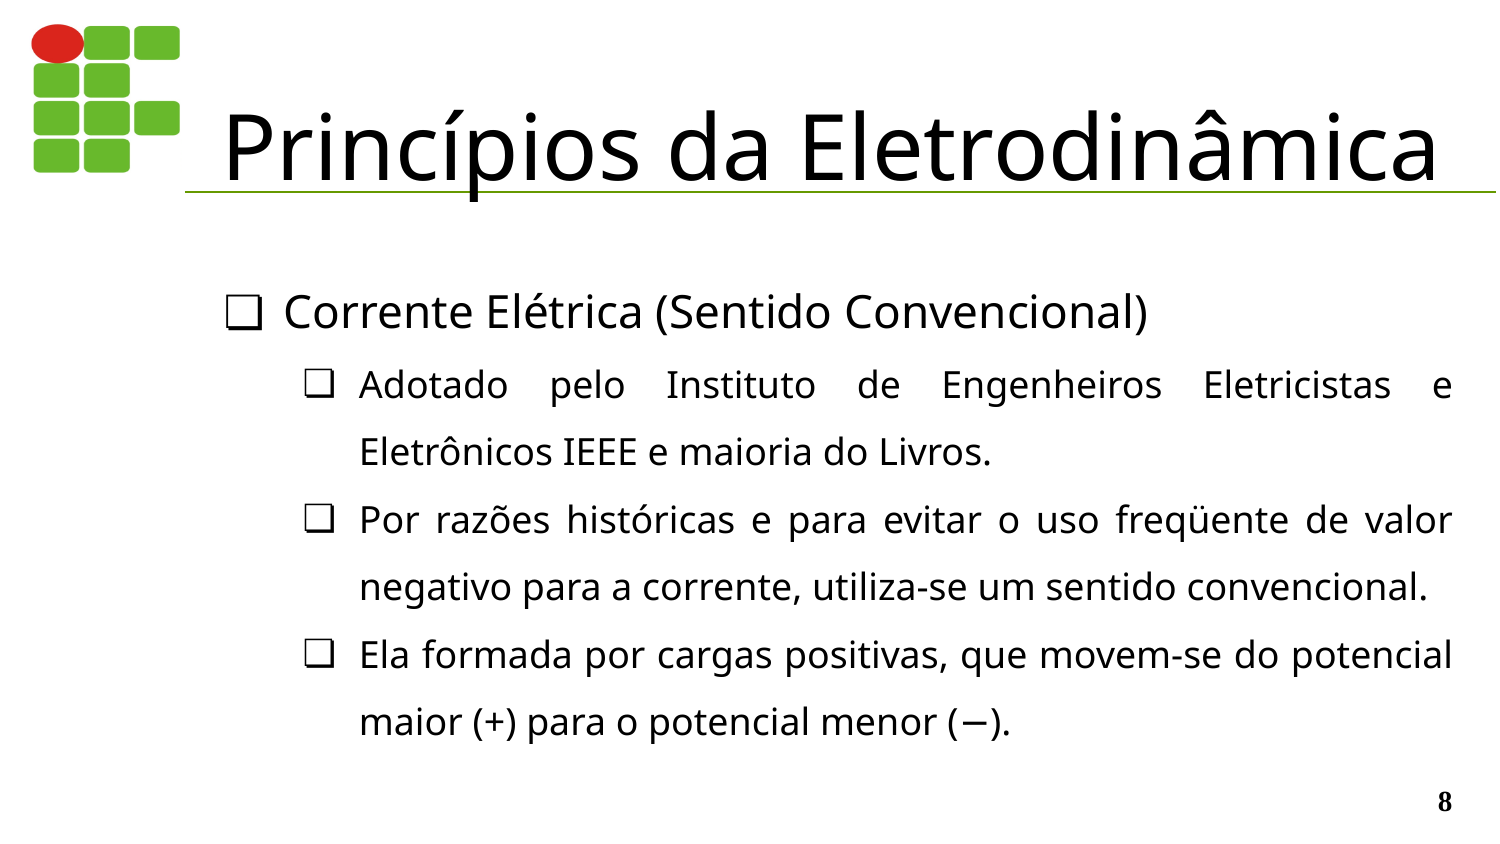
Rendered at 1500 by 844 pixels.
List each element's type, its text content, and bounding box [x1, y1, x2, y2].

text_box ‹#› [1155, 769, 1468, 825]
title Princípios da Eletrodinâmica [206, 26, 1468, 207]
picture [29, 23, 182, 174]
list Corrente Elétrica (Sentido Convencional) Adotado pelo Instituto de Engenheiros Eletricistas e Eletrônicos IEEE e maioria do Livros. Por razões históricas e para evitar o uso freqüente de valor negativo para a corrente, utiliza-se um sentido convencional. Ela formada por cargas positivas, que movem-se do potencial maior (+) para o potencial menor (−). [193, 248, 1469, 769]
